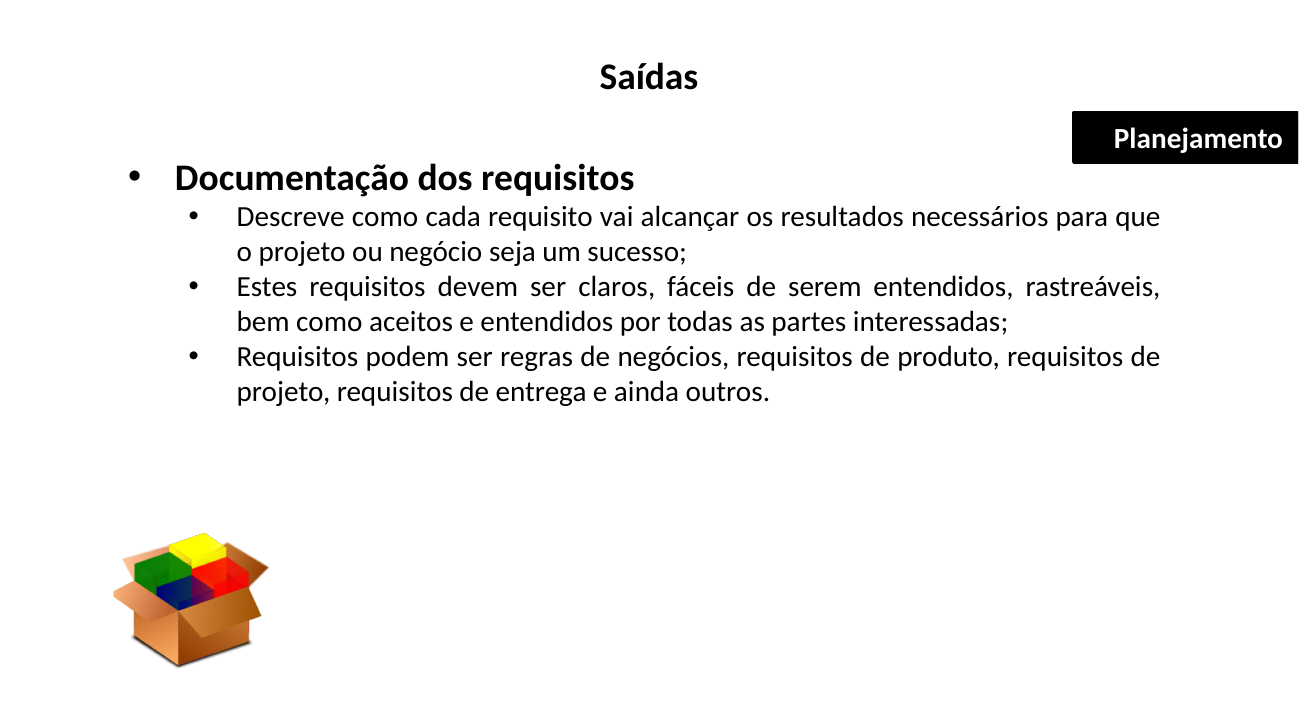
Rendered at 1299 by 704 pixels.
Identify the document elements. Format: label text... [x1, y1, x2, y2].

text_box Planejamento [1074, 112, 1299, 162]
picture [112, 520, 273, 672]
text_box Saídas [0, 44, 1299, 106]
text_box Documentação dos requisitos Descreve como cada requisito vai alcançar os resultados necessários para que o projeto ou negócio seja um sucesso; Estes requisitos devem ser claros, fáceis de serem entendidos, rastreáveis, bem como aceitos e entendidos por todas as partes interessadas; Requisitos podem ser regras de negócios, requisitos de produto, requisitos de projeto, requisitos de entrega e ainda outros. [113, 145, 1177, 418]
